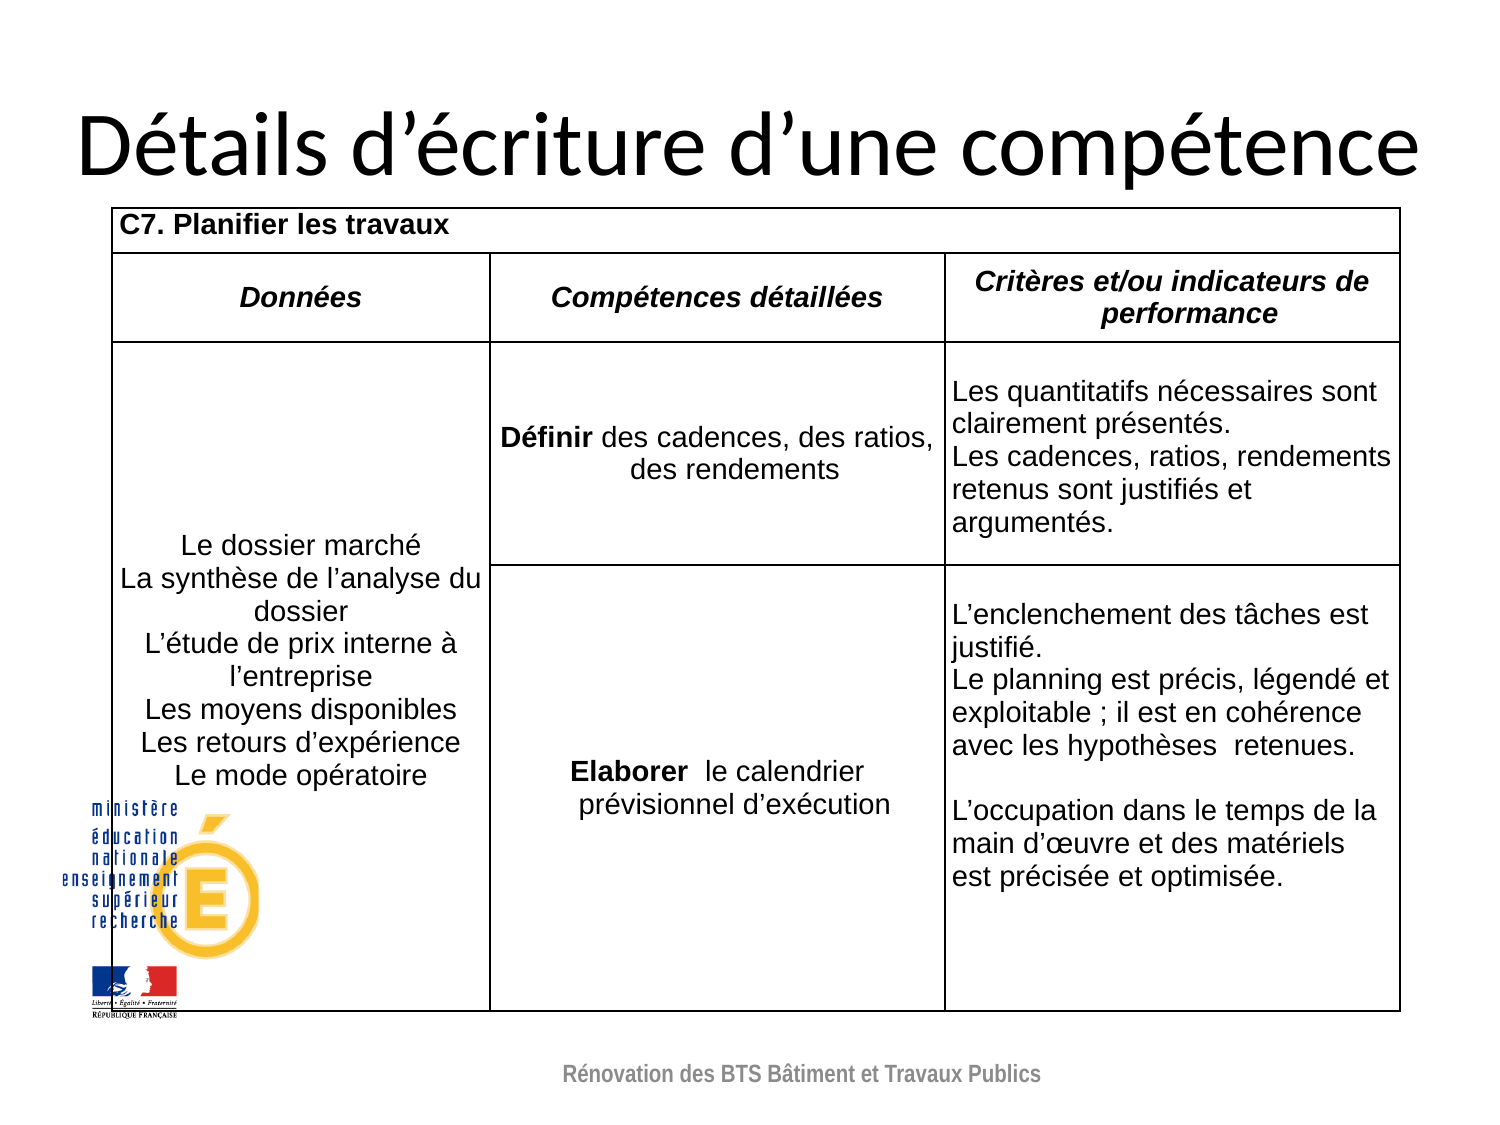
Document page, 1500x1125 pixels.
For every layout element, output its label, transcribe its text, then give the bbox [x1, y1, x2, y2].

table_cell Données [113, 254, 489, 341]
table_cell Elaborer le calendrier prévisionnel d’exécution [491, 566, 944, 1010]
table_cell L’enclenchement des tâches est justifié. Le planning est précis, légendé et exploitable ; il est en cohérence avec les hypothèses retenues. L’occupation dans le temps de la main d’œuvre et des matériels est précisée et optimisée. [946, 566, 1399, 1010]
title Détails d’écriture d’une compétence [0, 44, 1500, 233]
table_cell Le dossier marché La synthèse de l’analyse du dossier L’étude de prix interne à l’entreprise Les moyens disponibles Les retours d’expérience Le mode opératoire [113, 343, 489, 1010]
footer Rénovation des BTS Bâtiment et Travaux Publics [512, 1042, 1093, 1103]
table_cell Les quantitatifs nécessaires sont clairement présentés. Les cadences, ratios, rendements retenus sont justifiés et argumentés. [946, 343, 1399, 564]
table_cell Définir des cadences, des ratios, des rendements [491, 343, 944, 564]
table_cell Critères et/ou indicateurs de performance [946, 254, 1399, 341]
table_header C7. Planifier les travaux [113, 209, 1399, 252]
table_cell Compétences détaillées [491, 254, 944, 341]
